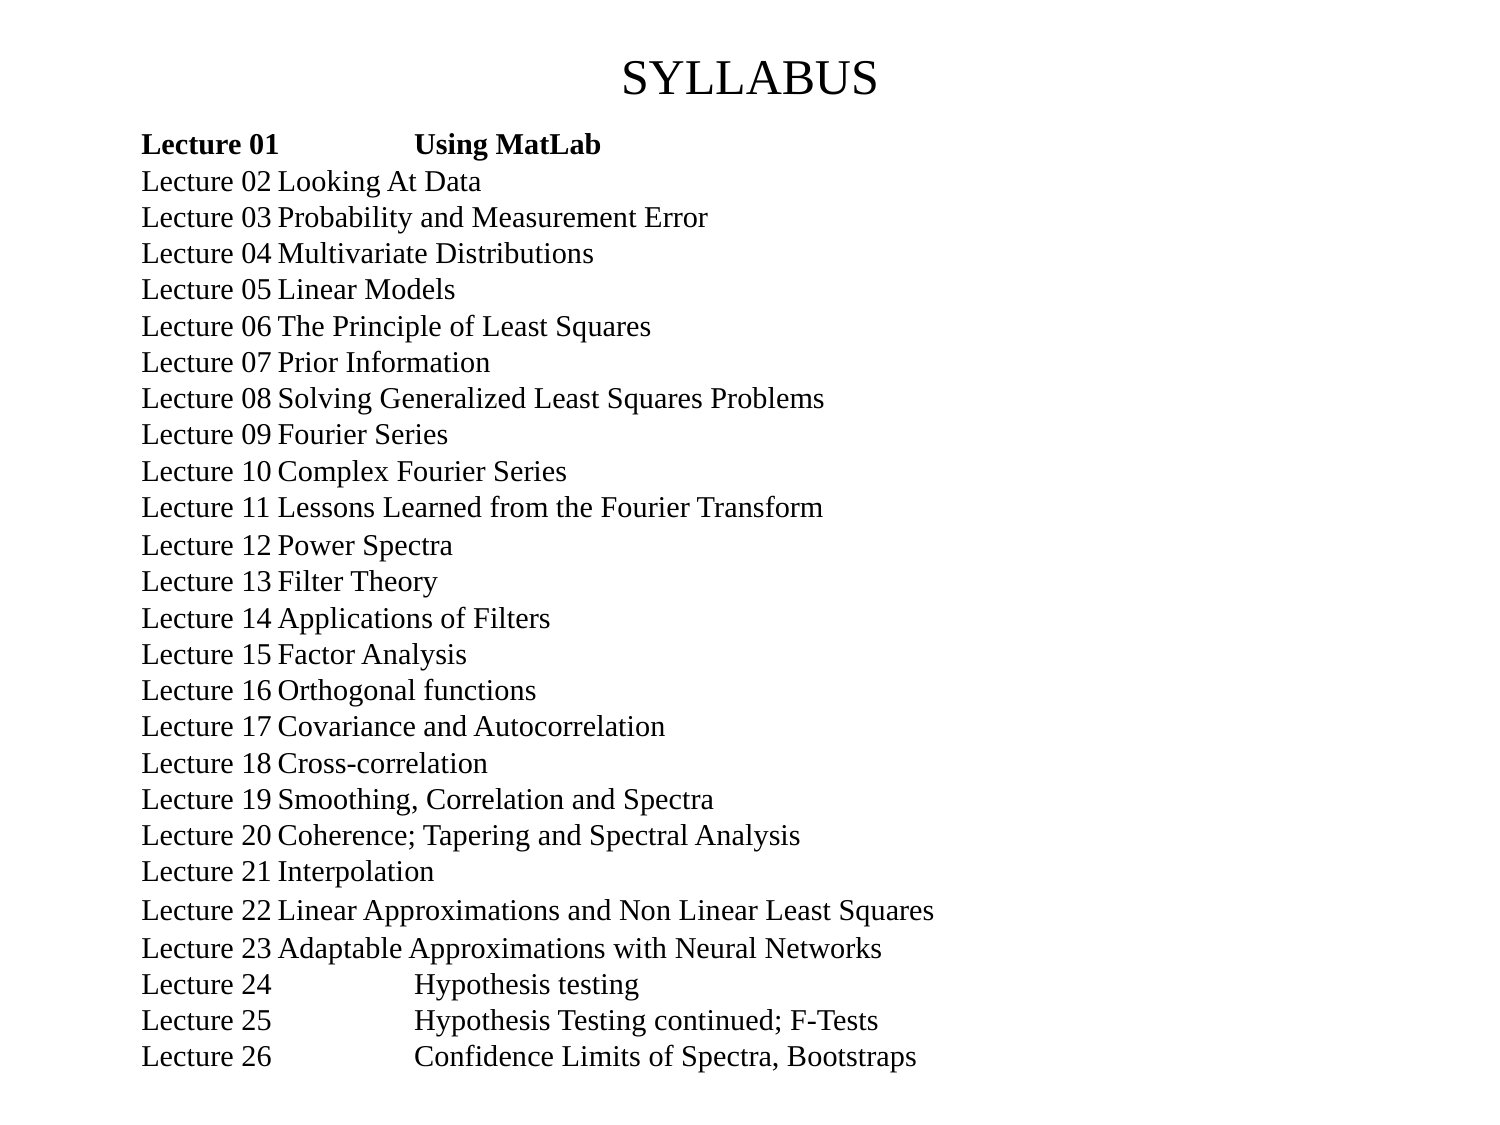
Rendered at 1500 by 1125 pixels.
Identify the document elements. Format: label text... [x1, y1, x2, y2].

text_box SYLLABUS [0, 37, 1500, 113]
list Lecture 01 Using MatLab Lecture 02 Looking At Data Lecture 03 Probability and Measurement Error Lecture 04 Multivariate Distributions Lecture 05 Linear Models Lecture 06 The Principle of Least Squares Lecture 07 Prior Information Lecture 08 Solving Generalized Least Squares Problems Lecture 09 Fourier Series Lecture 10 Complex Fourier Series Lecture 11 Lessons Learned from the Fourier Transform Lecture 12 Power Spectra Lecture 13 Filter Theory Lecture 14 Applications of Filters Lecture 15 Factor Analysis Lecture 16 Orthogonal functions Lecture 17 Covariance and Autocorrelation Lecture 18 Cross-correlation Lecture 19 Smoothing, Correlation and Spectra Lecture 20 Coherence; Tapering and Spectral Analysis Lecture 21 Interpolation Lecture 22 Linear Approximations and Non Linear Least Squares Lecture 23 Adaptable Approximations with Neural Networks Lecture 24 Hypothesis testing Lecture 25 Hypothesis Testing continued; F-Tests Lecture 26 Confidence Limits of Spectra, Bootstraps [75, 113, 1425, 1088]
